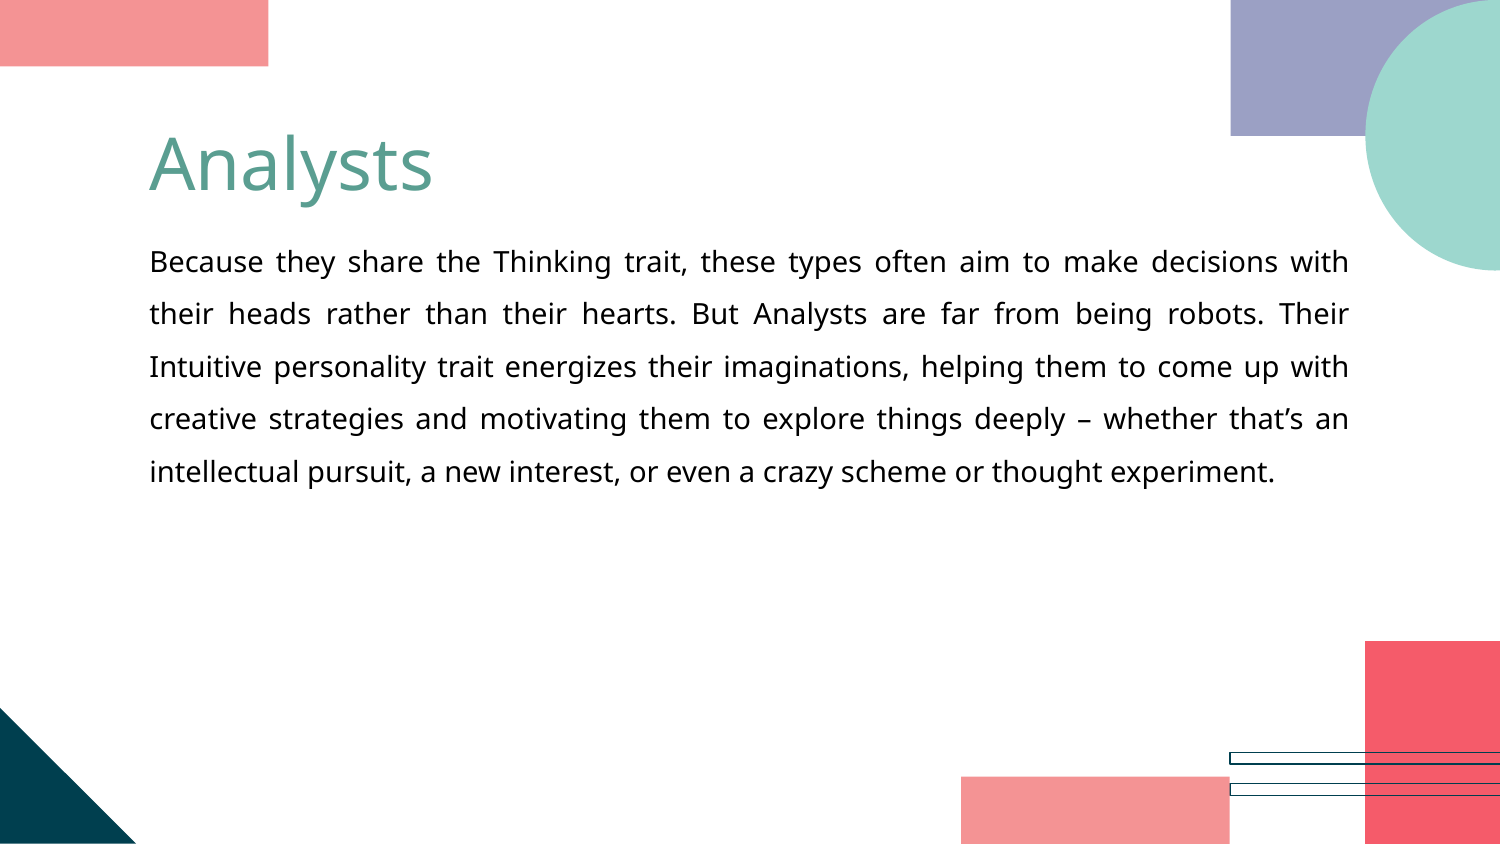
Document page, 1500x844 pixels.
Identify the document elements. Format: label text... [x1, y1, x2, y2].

title Analysts [134, 114, 1366, 209]
list Because they share the Thinking trait, these types often aim to make decisions with their heads rather than their hearts. But Analysts are far from being robots. Their Intuitive personality trait energizes their imaginations, helping them to come up with creative strategies and motivating them to explore things deeply – whether that’s an intellectual pursuit, a new interest, or even a crazy scheme or thought experiment. [134, 210, 1366, 754]
